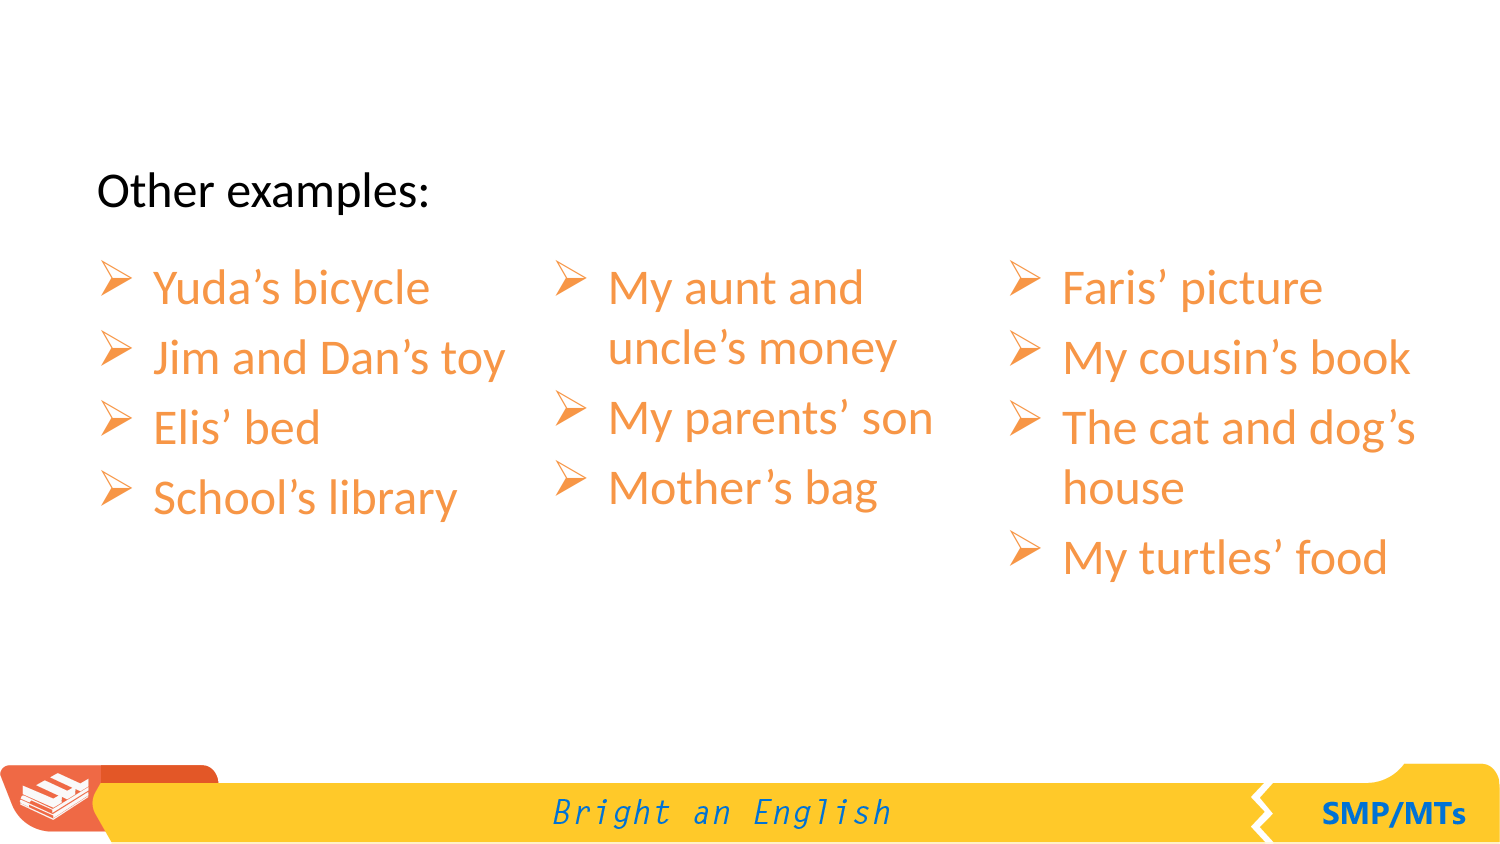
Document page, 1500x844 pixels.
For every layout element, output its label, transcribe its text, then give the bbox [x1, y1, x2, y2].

picture [1433, 763, 1500, 844]
text_box Other examples: [82, 150, 1433, 246]
text_box Other examples: [82, 710, 1433, 844]
picture [0, 763, 82, 844]
text_box Yuda’s bicycle Jim and Dan’s toy Elis’ bed School’s library My aunt and uncle’s money My parents’ son Mother’s bag Faris’ picture My cousin’s book The cat and dog’s house My turtles’ food [82, 246, 1475, 710]
